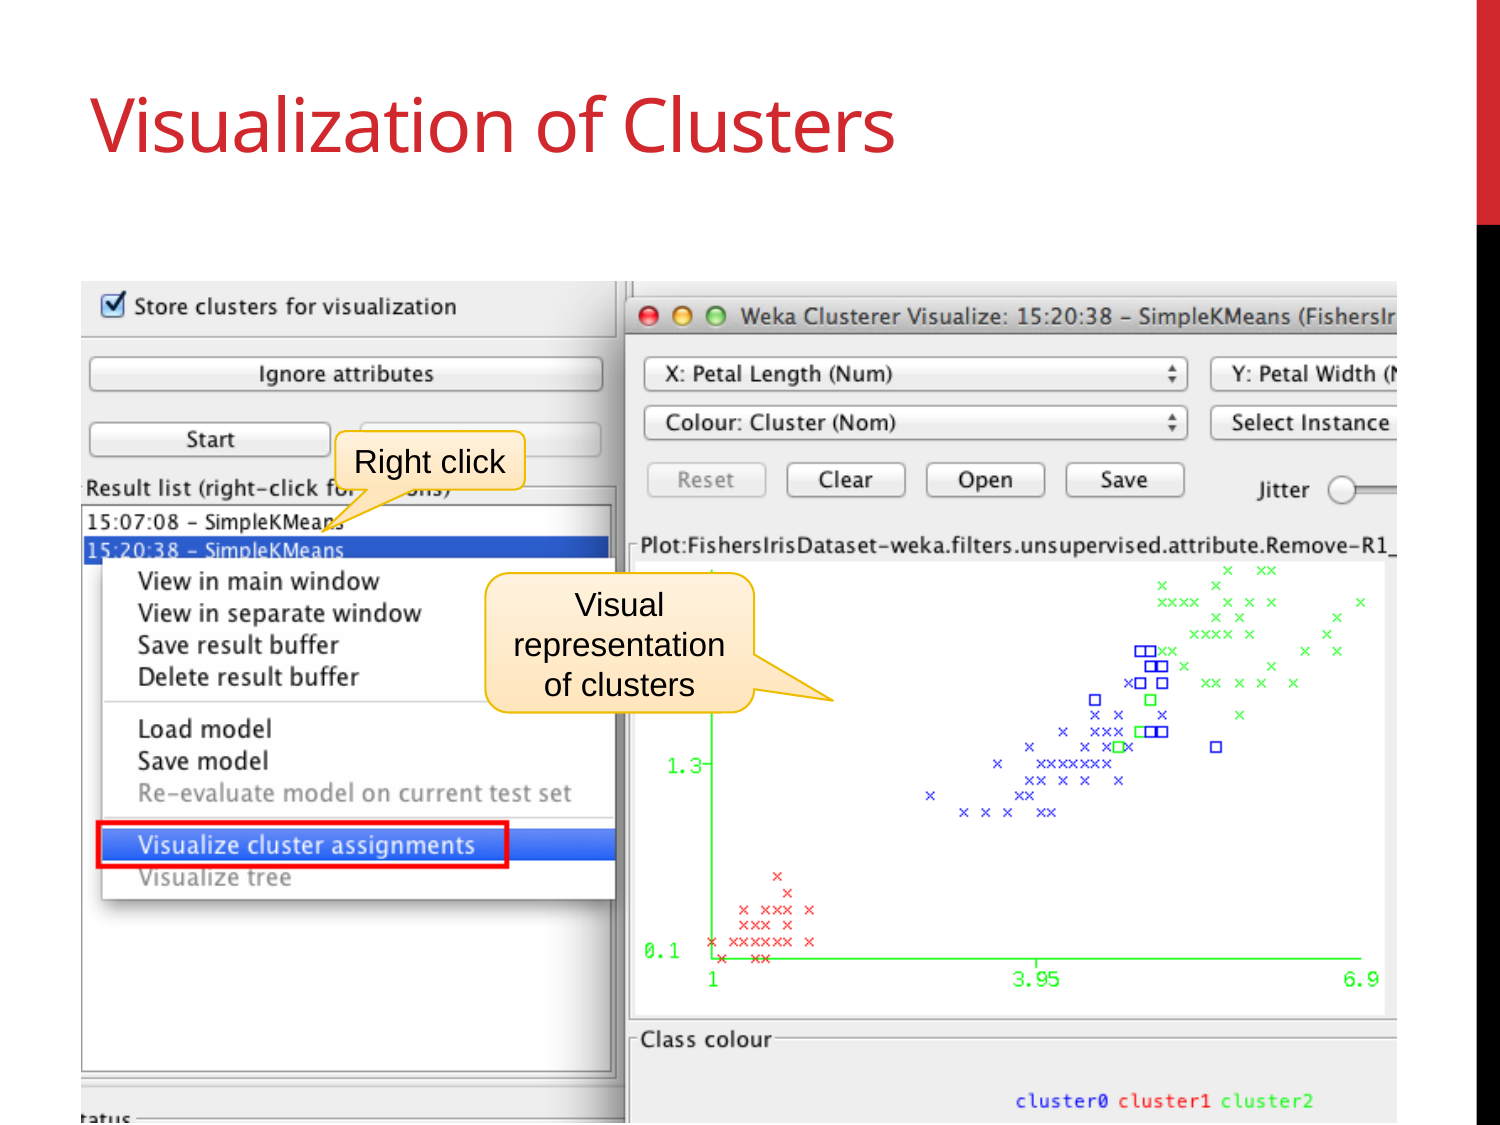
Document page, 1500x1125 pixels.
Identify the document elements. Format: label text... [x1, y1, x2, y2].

picture [80, 280, 1397, 1124]
title Visualization of Clusters [75, 25, 1325, 175]
